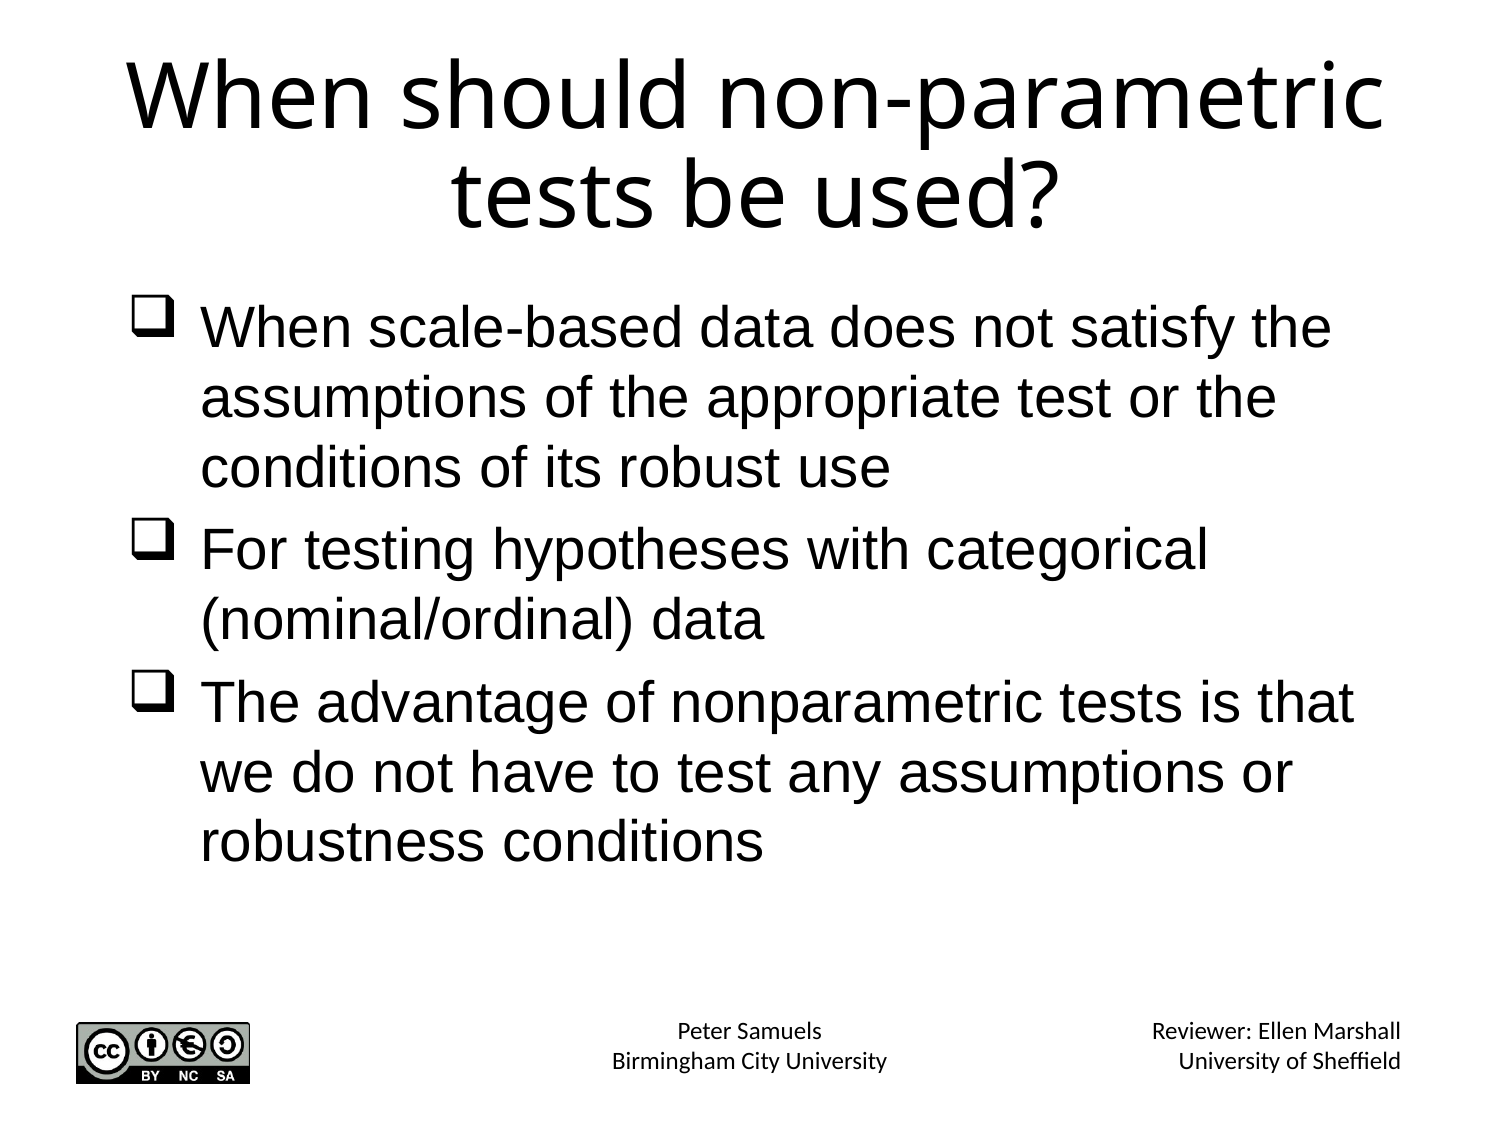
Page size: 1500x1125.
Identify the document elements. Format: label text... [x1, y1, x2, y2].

list When scale-based data does not satisfy the assumptions of the appropriate test or the conditions of its robust use For testing hypotheses with categorical (nominal/ordinal) data The advantage of nonparametric tests is that we do not have to test any assumptions or robustness conditions [112, 281, 1388, 882]
title When should non-parametric tests be used? [53, 54, 1459, 243]
text_box Reviewer: Ellen Marshall University of Sheffield [1038, 1007, 1417, 1083]
picture [76, 1022, 251, 1084]
text_box Peter Samuels Birmingham City University [549, 1007, 951, 1083]
